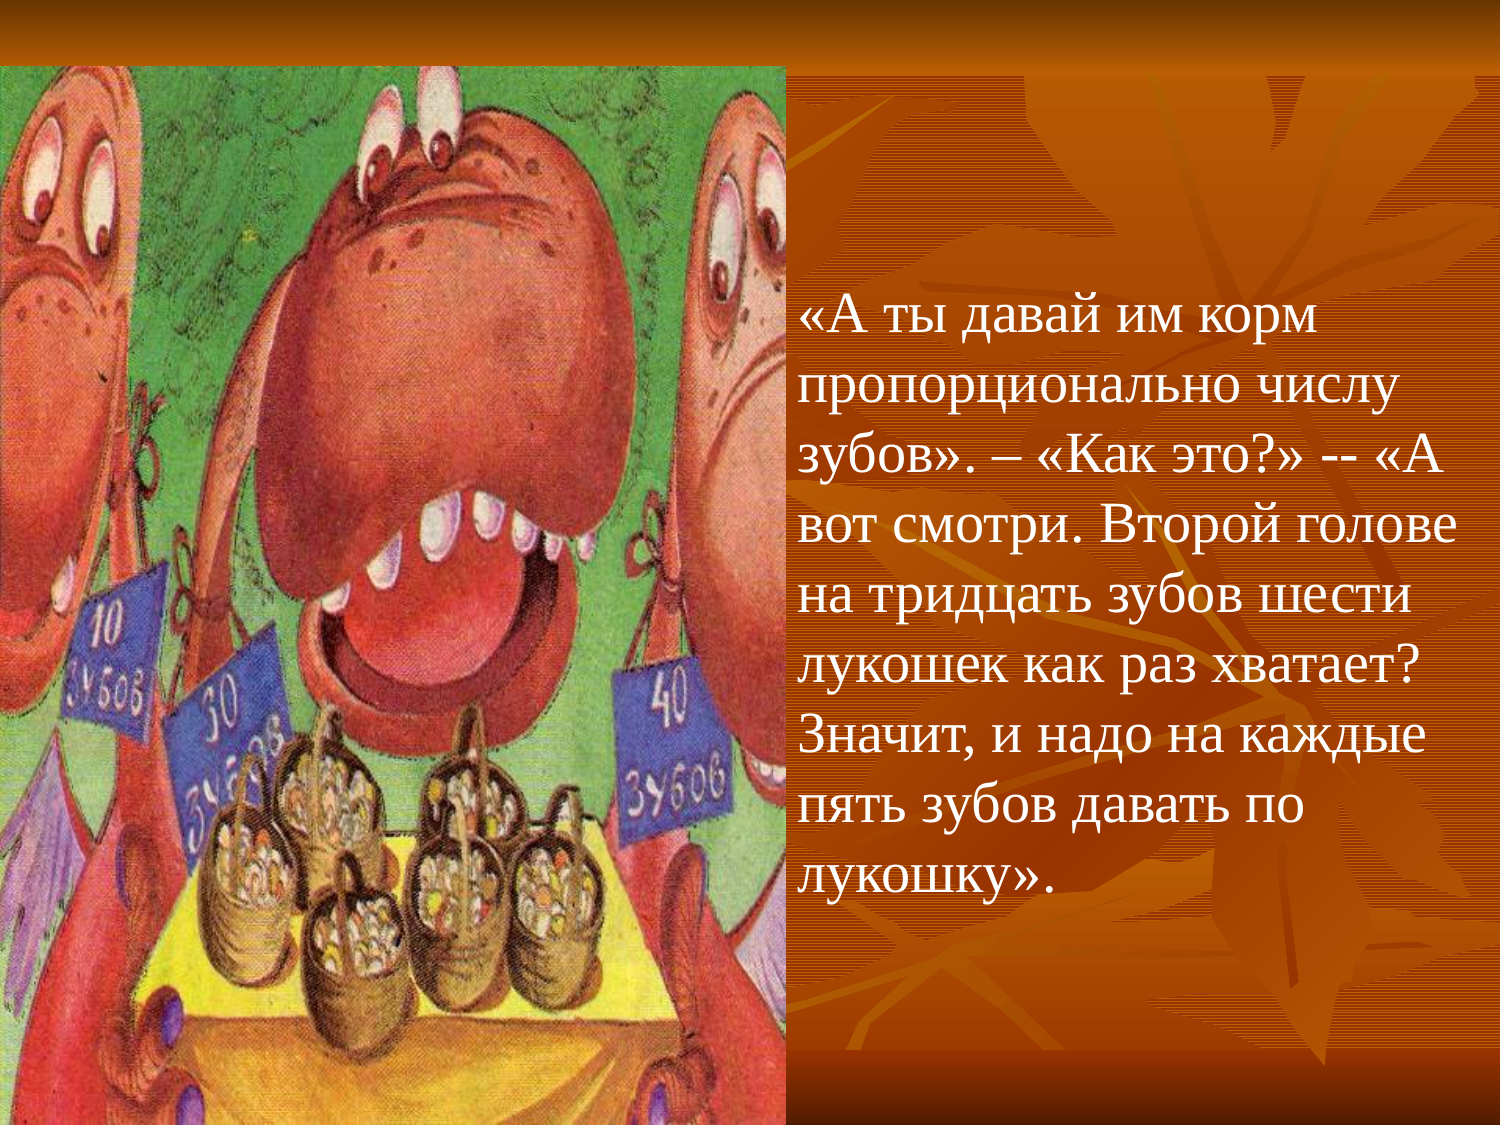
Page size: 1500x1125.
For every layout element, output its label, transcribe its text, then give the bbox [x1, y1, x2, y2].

list «А ты давай им корм пропорционально числу зубов». – «Как это?» -- «А вот смотри. Второй голове на тридцать зубов шести лукошек как раз хватает? Значит, и надо на каждые пять зубов давать по лукошку». [790, 266, 1500, 1011]
picture [0, 66, 786, 1125]
